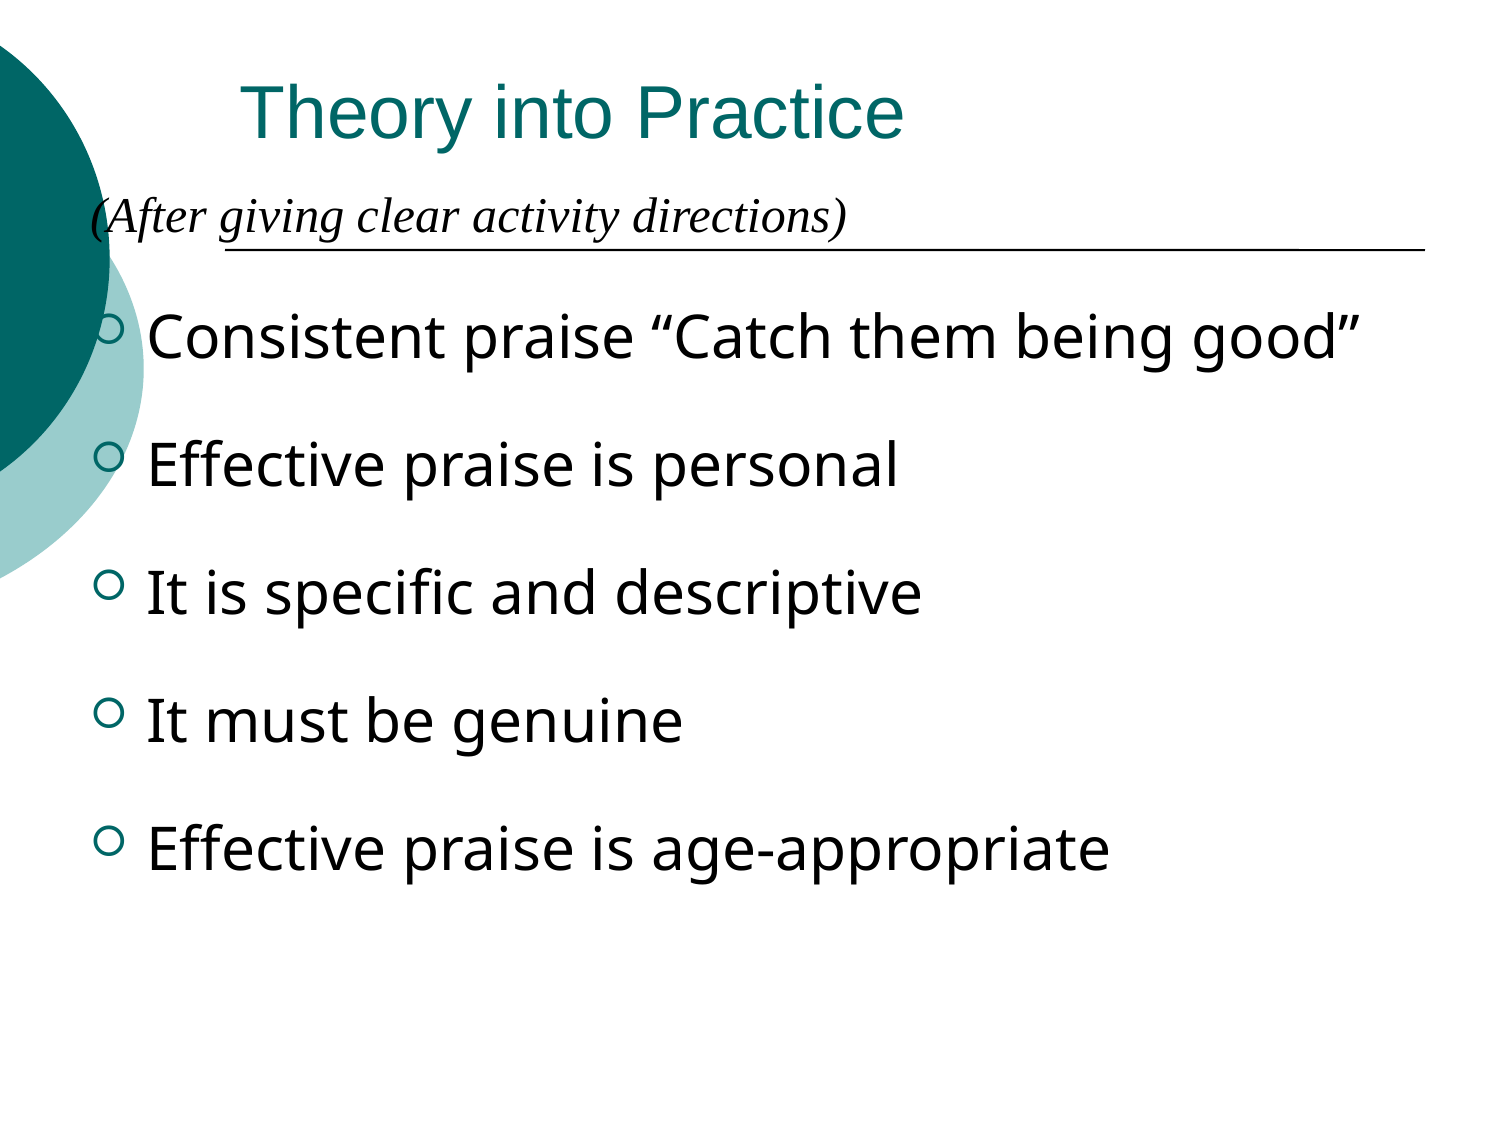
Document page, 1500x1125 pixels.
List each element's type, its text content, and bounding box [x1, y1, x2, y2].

title Theory into Practice [224, 49, 1425, 162]
list (After giving clear activity directions) Consistent praise “Catch them being good” Effective praise is personal It is specific and descriptive It must be genuine Effective praise is age-appropriate [74, 174, 1401, 976]
